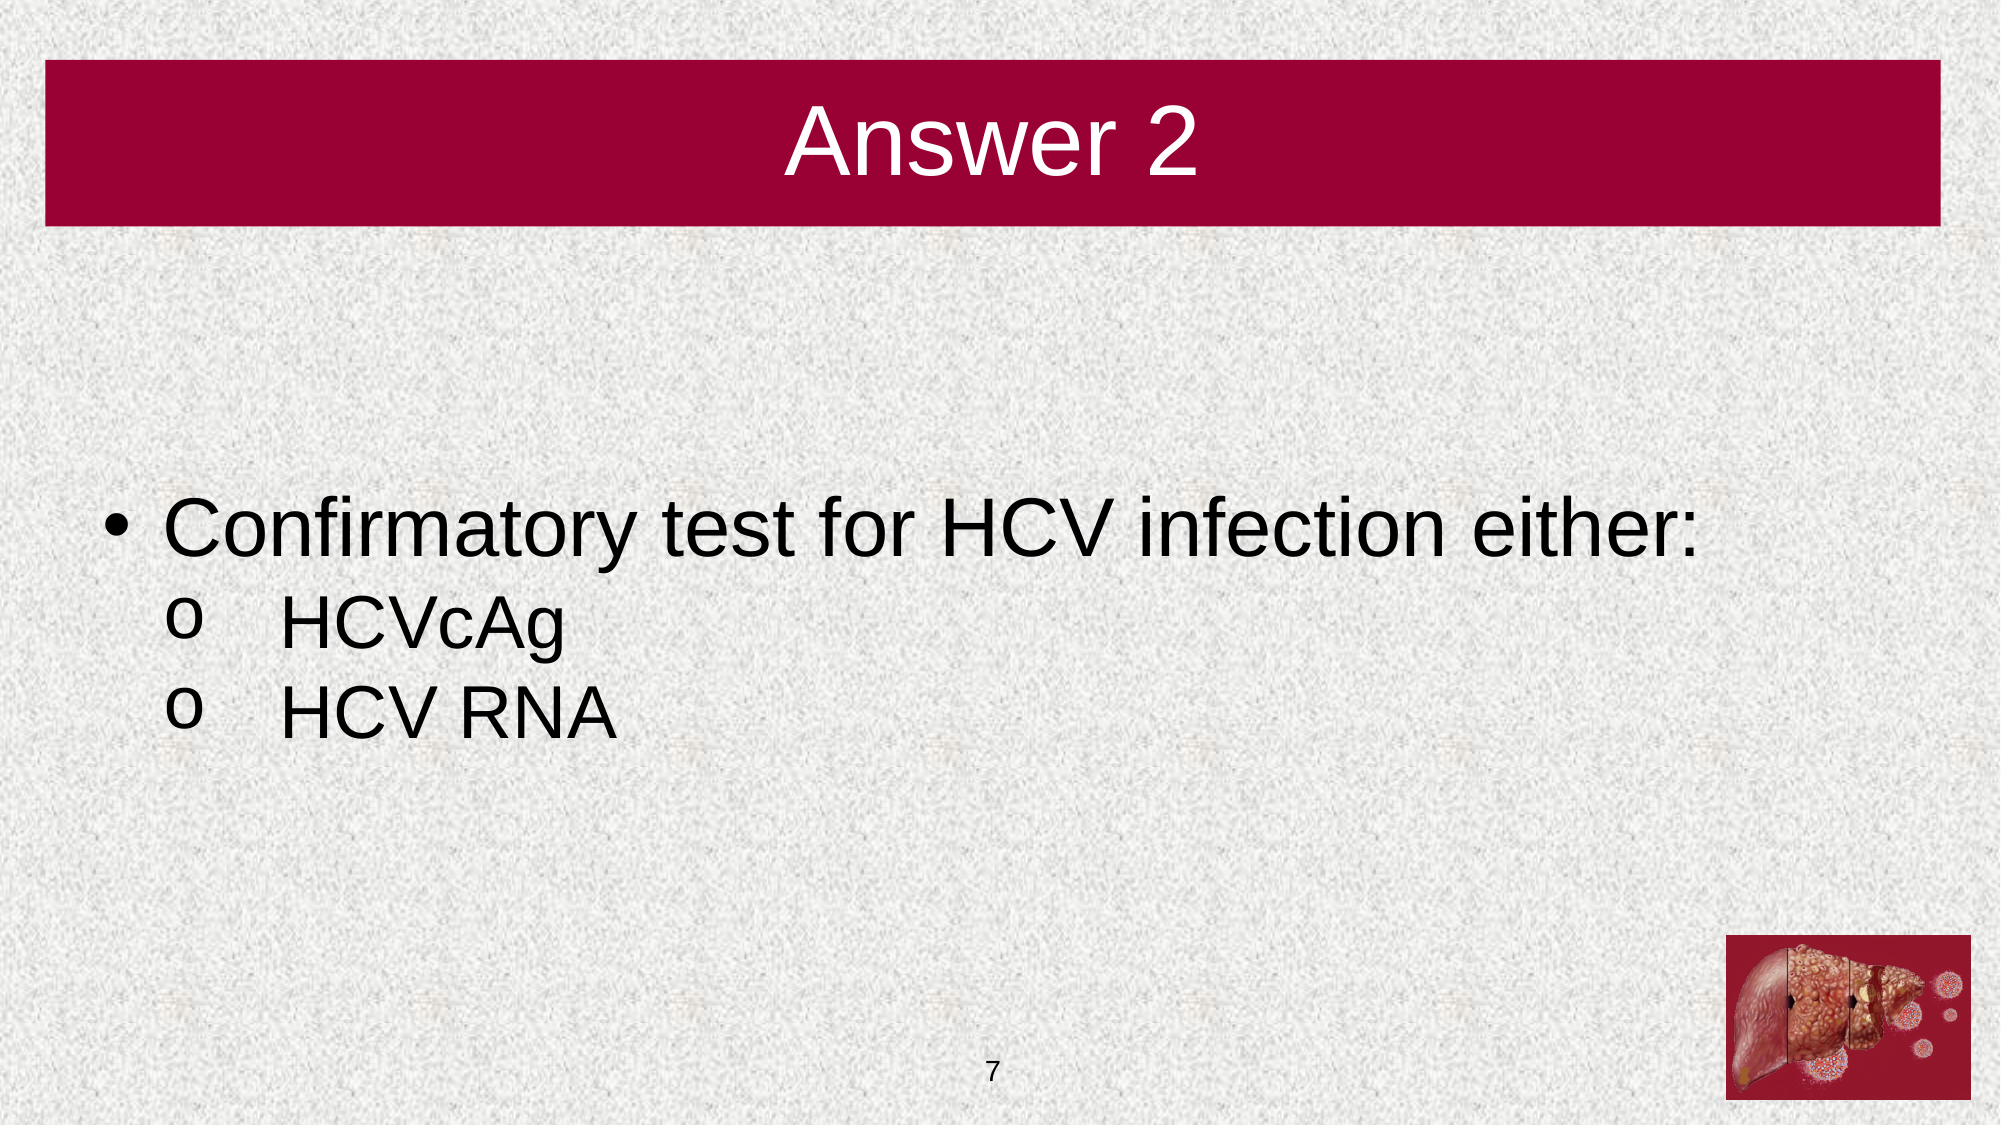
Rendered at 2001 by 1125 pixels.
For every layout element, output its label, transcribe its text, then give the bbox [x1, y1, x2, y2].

picture [0, 0, 2001, 1125]
list Confirmatory test for HCV infection either: HCVcAg HCV RNA [87, 466, 1899, 794]
slide_number 7 [767, 1039, 1218, 1100]
title Answer 2 [45, 59, 1941, 227]
